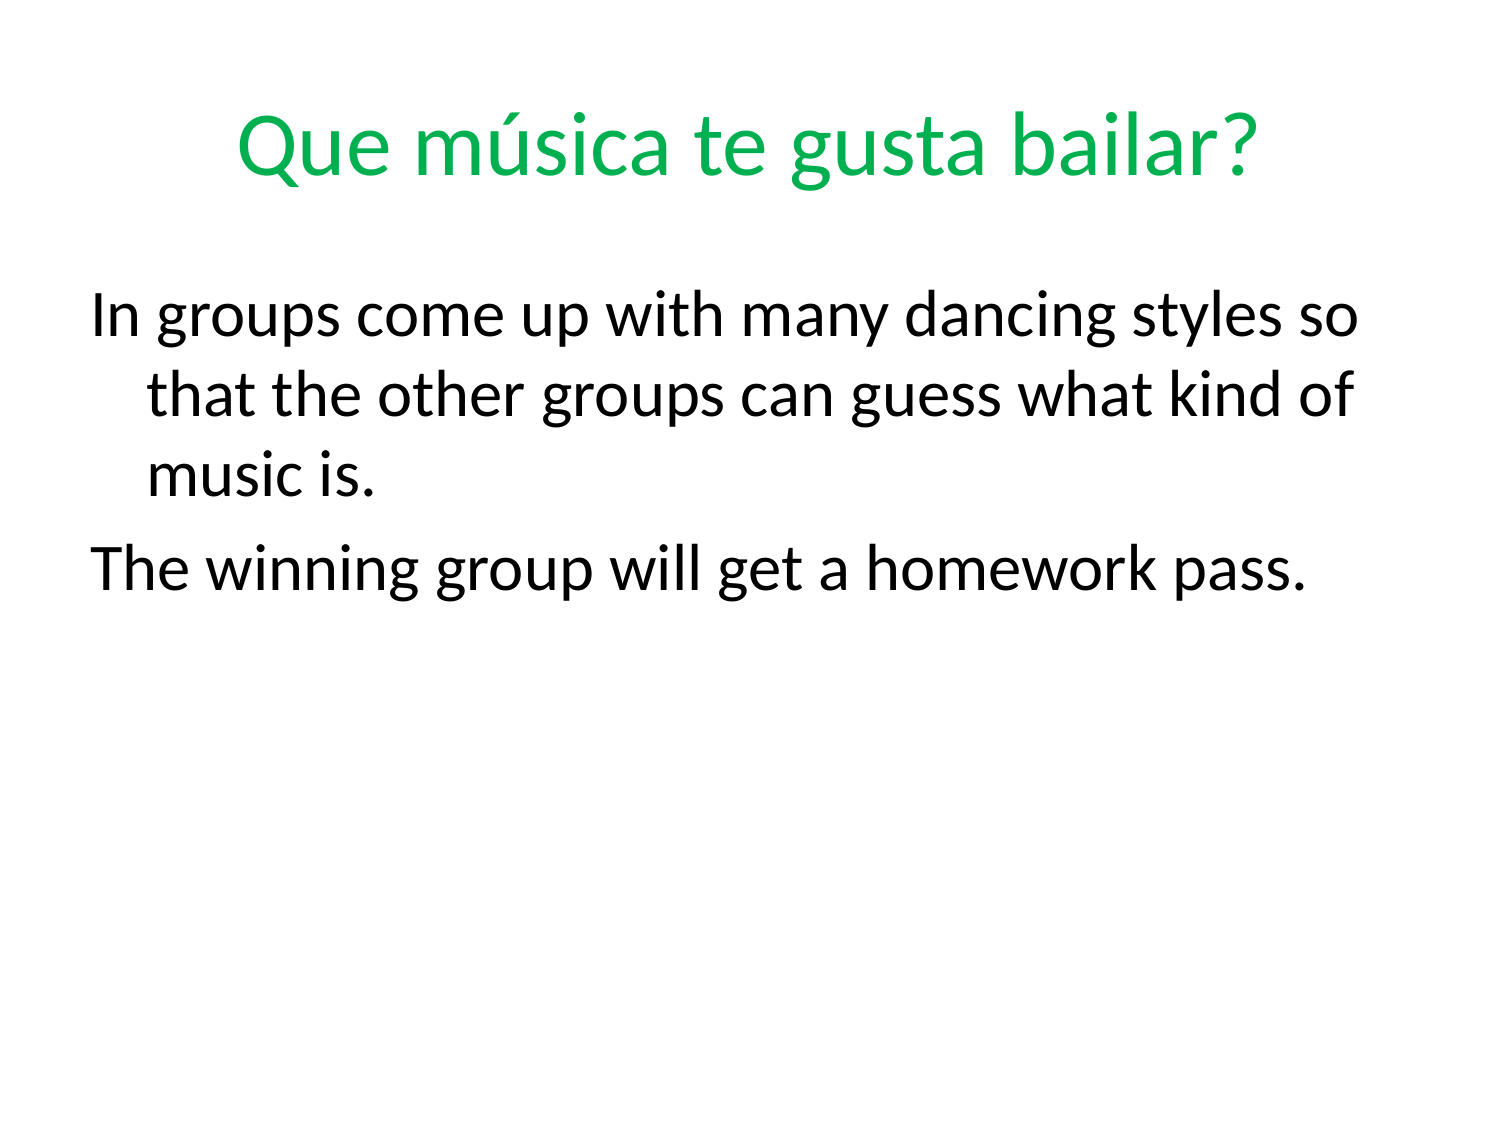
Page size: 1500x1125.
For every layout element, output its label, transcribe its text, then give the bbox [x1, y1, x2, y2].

title Que música te gusta bailar? [75, 45, 1425, 233]
list In groups come up with many dancing styles so that the other groups can guess what kind of music is. The winning group will get a homework pass. [75, 262, 1425, 1005]
